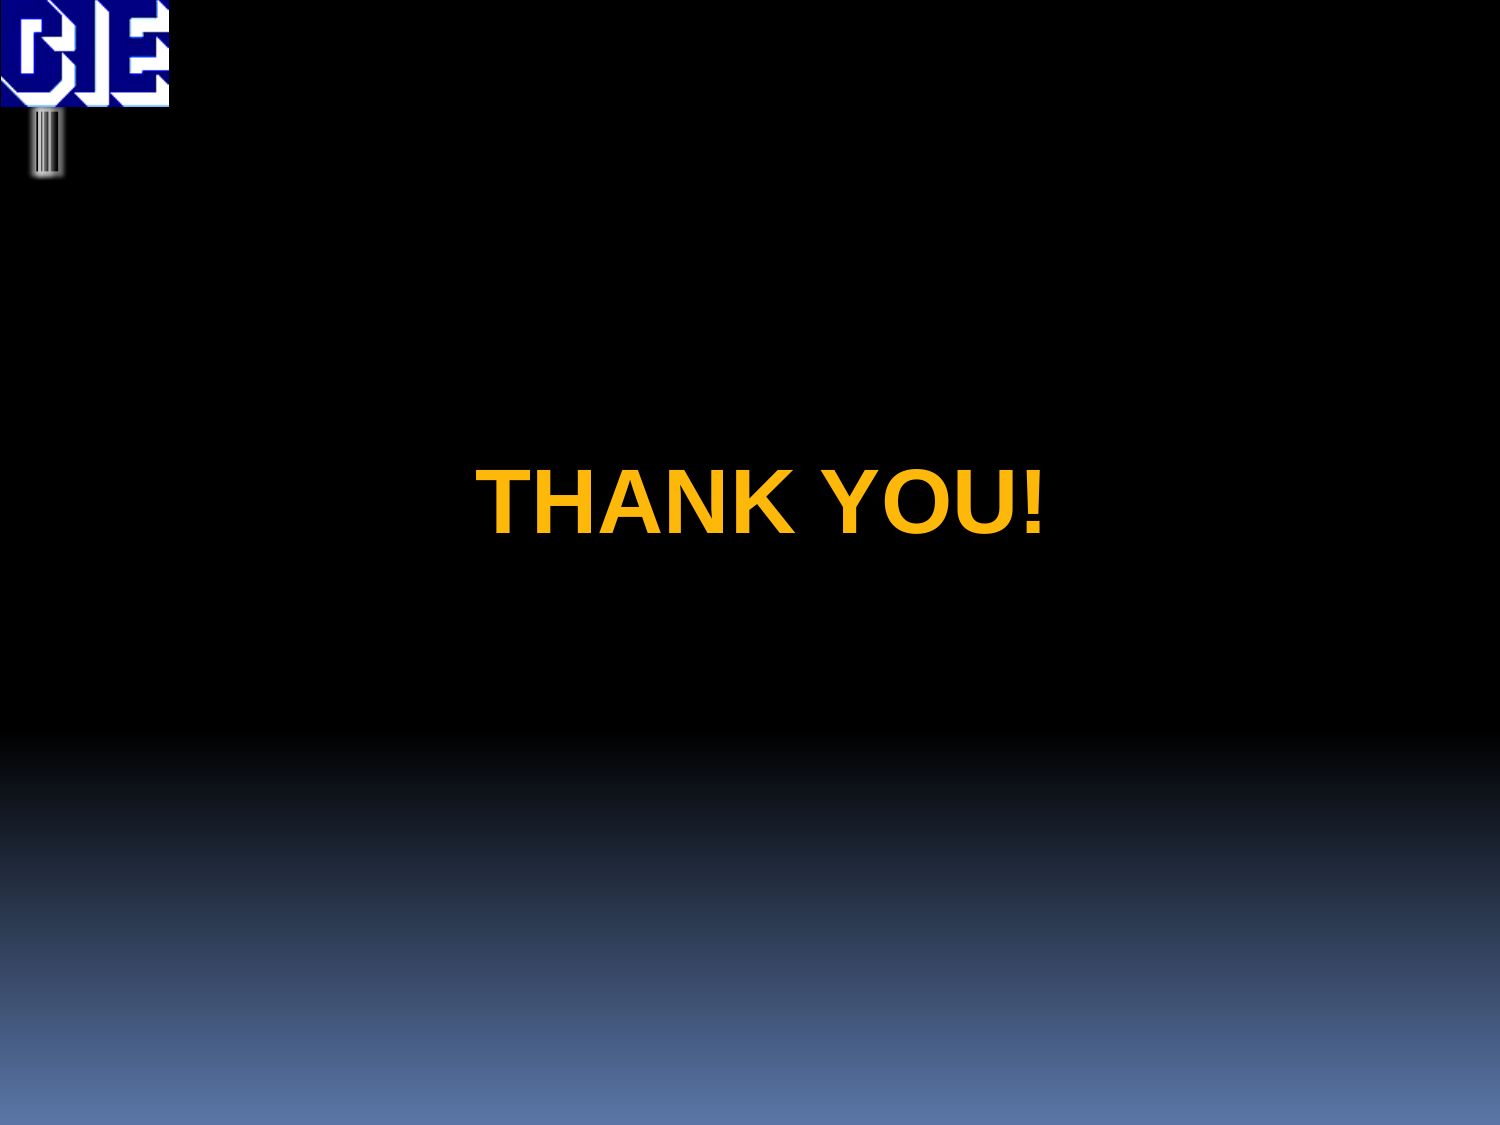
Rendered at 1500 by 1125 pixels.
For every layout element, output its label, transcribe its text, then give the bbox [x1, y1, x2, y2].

text_box THANK YOU! [460, 434, 1065, 560]
